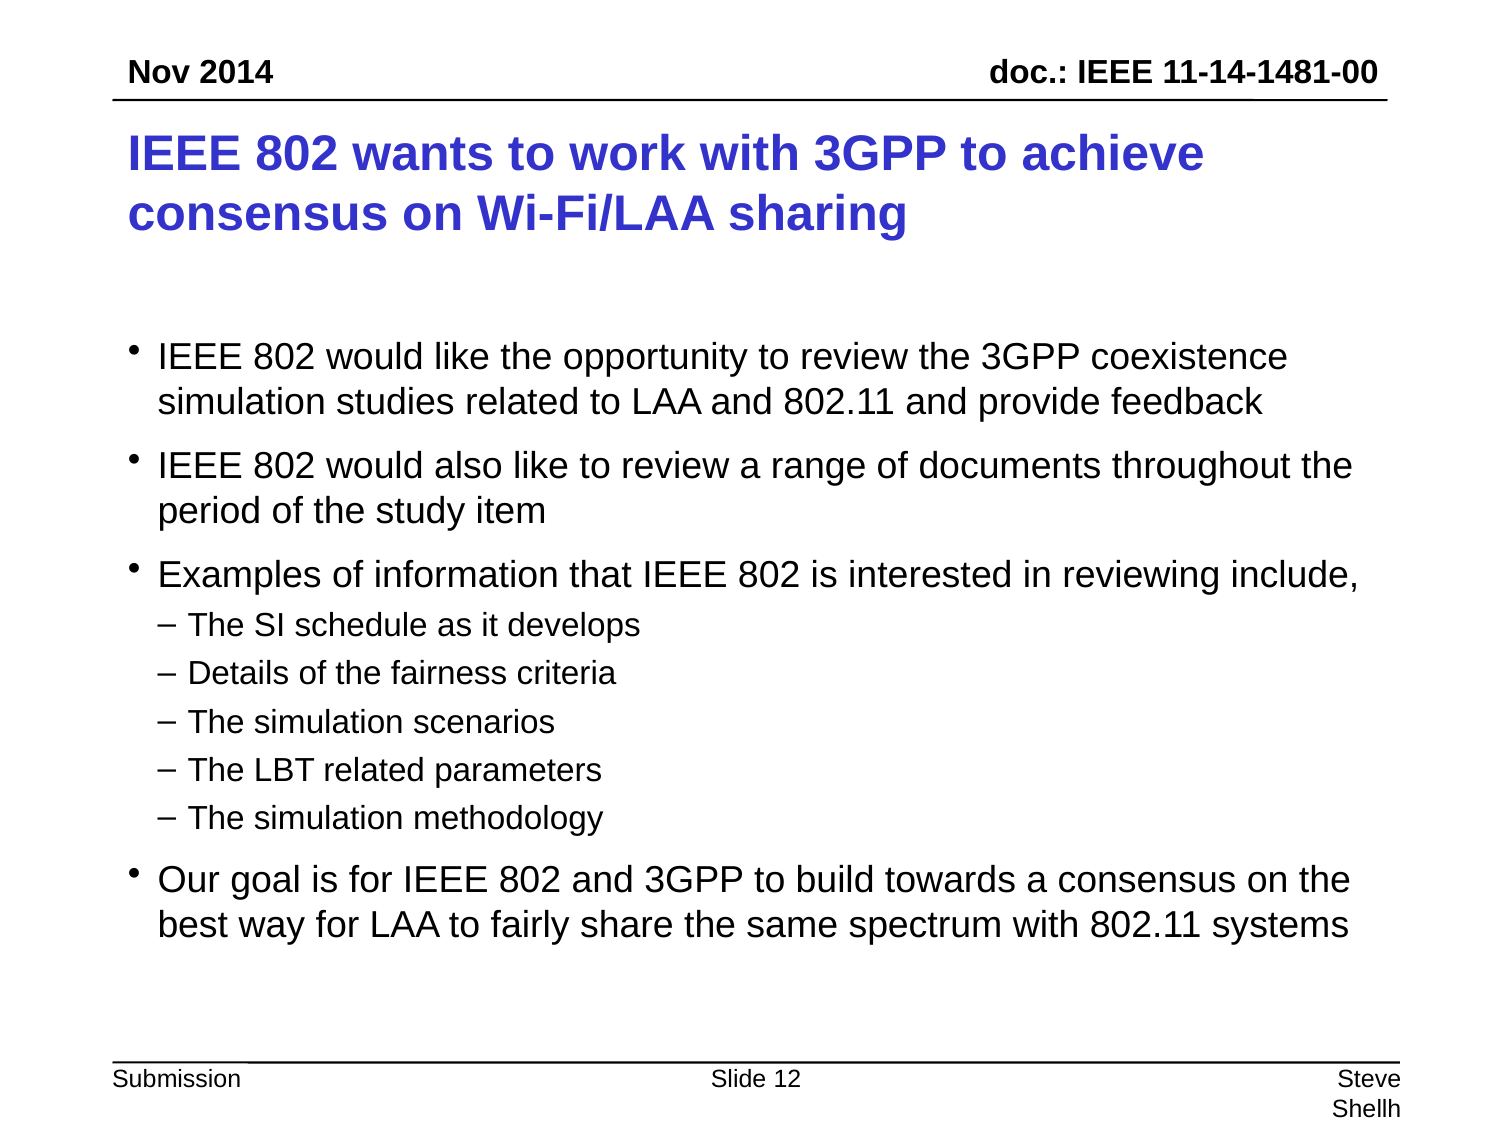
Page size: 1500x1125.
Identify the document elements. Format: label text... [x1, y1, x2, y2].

list IEEE 802 would like the opportunity to review the 3GPP coexistence simulation studies related to LAA and 802.11 and provide feedback IEEE 802 would also like to review a range of documents throughout the period of the study item Examples of information that IEEE 802 is interested in reviewing include, The SI schedule as it develops Details of the fairness criteria The simulation scenarios The LBT related parameters The simulation methodology Our goal is for IEEE 802 and 3GPP to build towards a consensus on the best way for LAA to fairly share the same spectrum with 802.11 systems [112, 324, 1388, 1000]
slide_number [112, 40, 463, 101]
title IEEE 802 wants to work with 3GPP to achieve consensus on Wi-Fi/LAA sharing [112, 112, 1388, 288]
slide_number Slide 12 [709, 1061, 803, 1093]
footer Steve Shellhammer, Qualcomm [1320, 1061, 1402, 1093]
